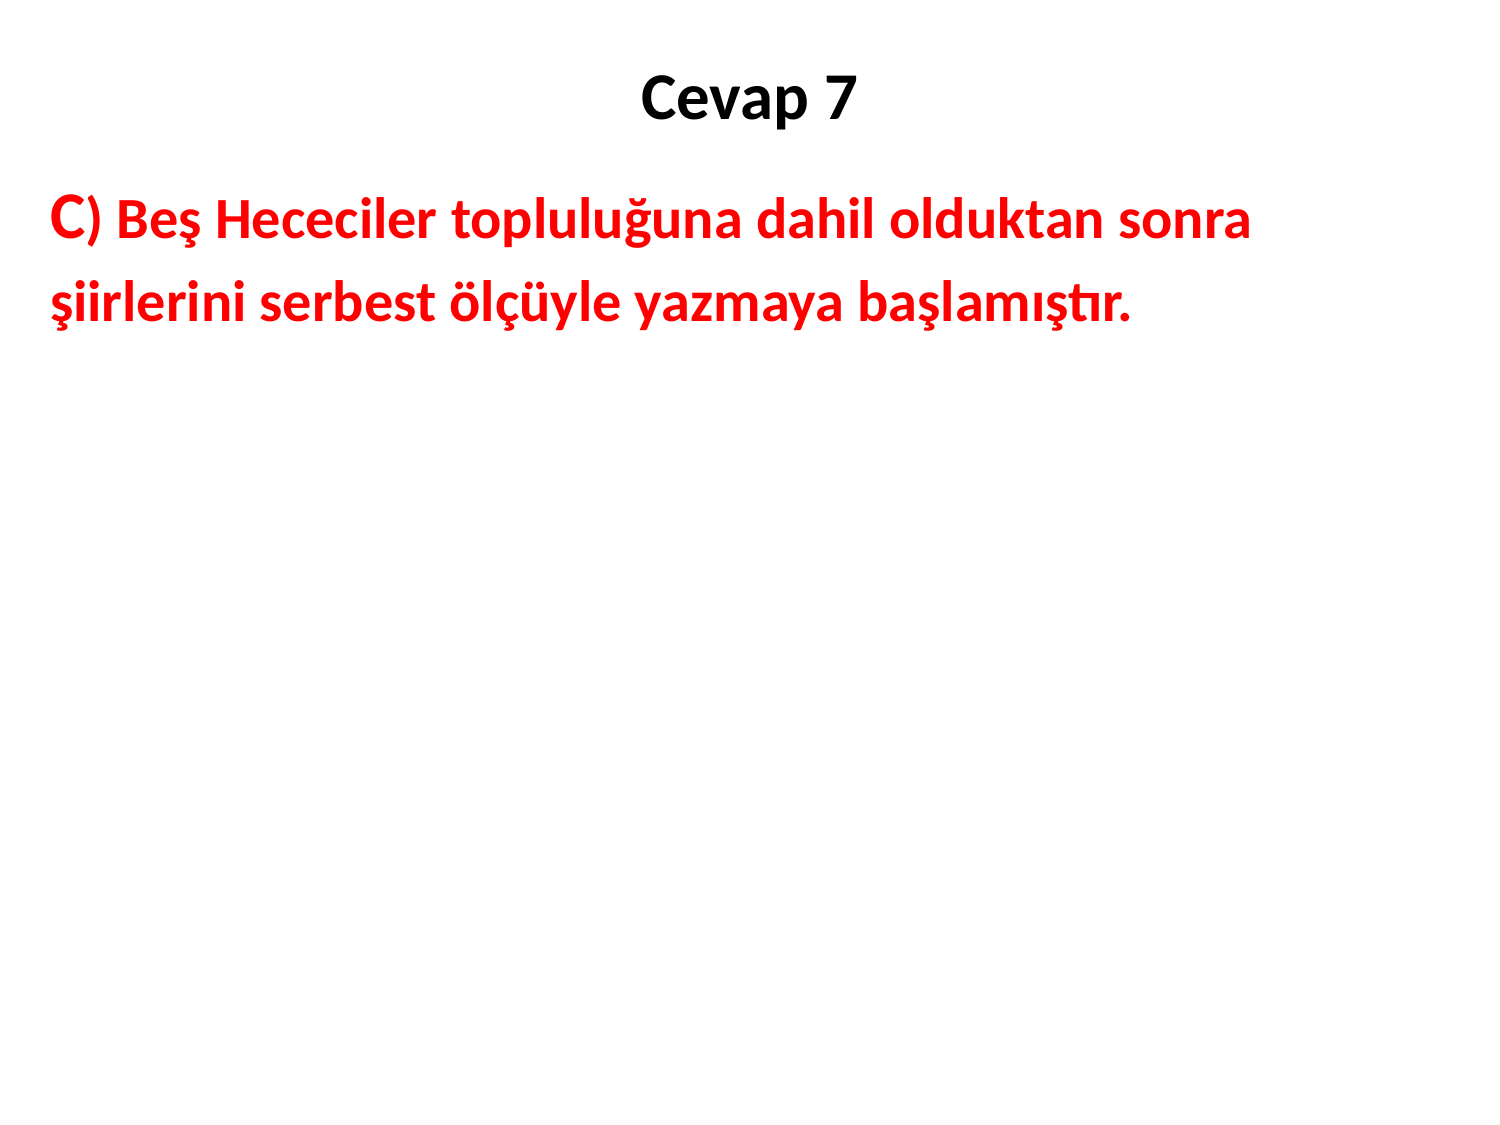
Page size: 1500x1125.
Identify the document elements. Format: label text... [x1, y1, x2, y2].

list C) Beş Hececiler topluluğuna dahil olduktan sonra şiirlerini serbest ölçüyle yazmaya başlamıştır. [35, 164, 1425, 1067]
title Cevap 7 [75, 45, 1425, 141]
